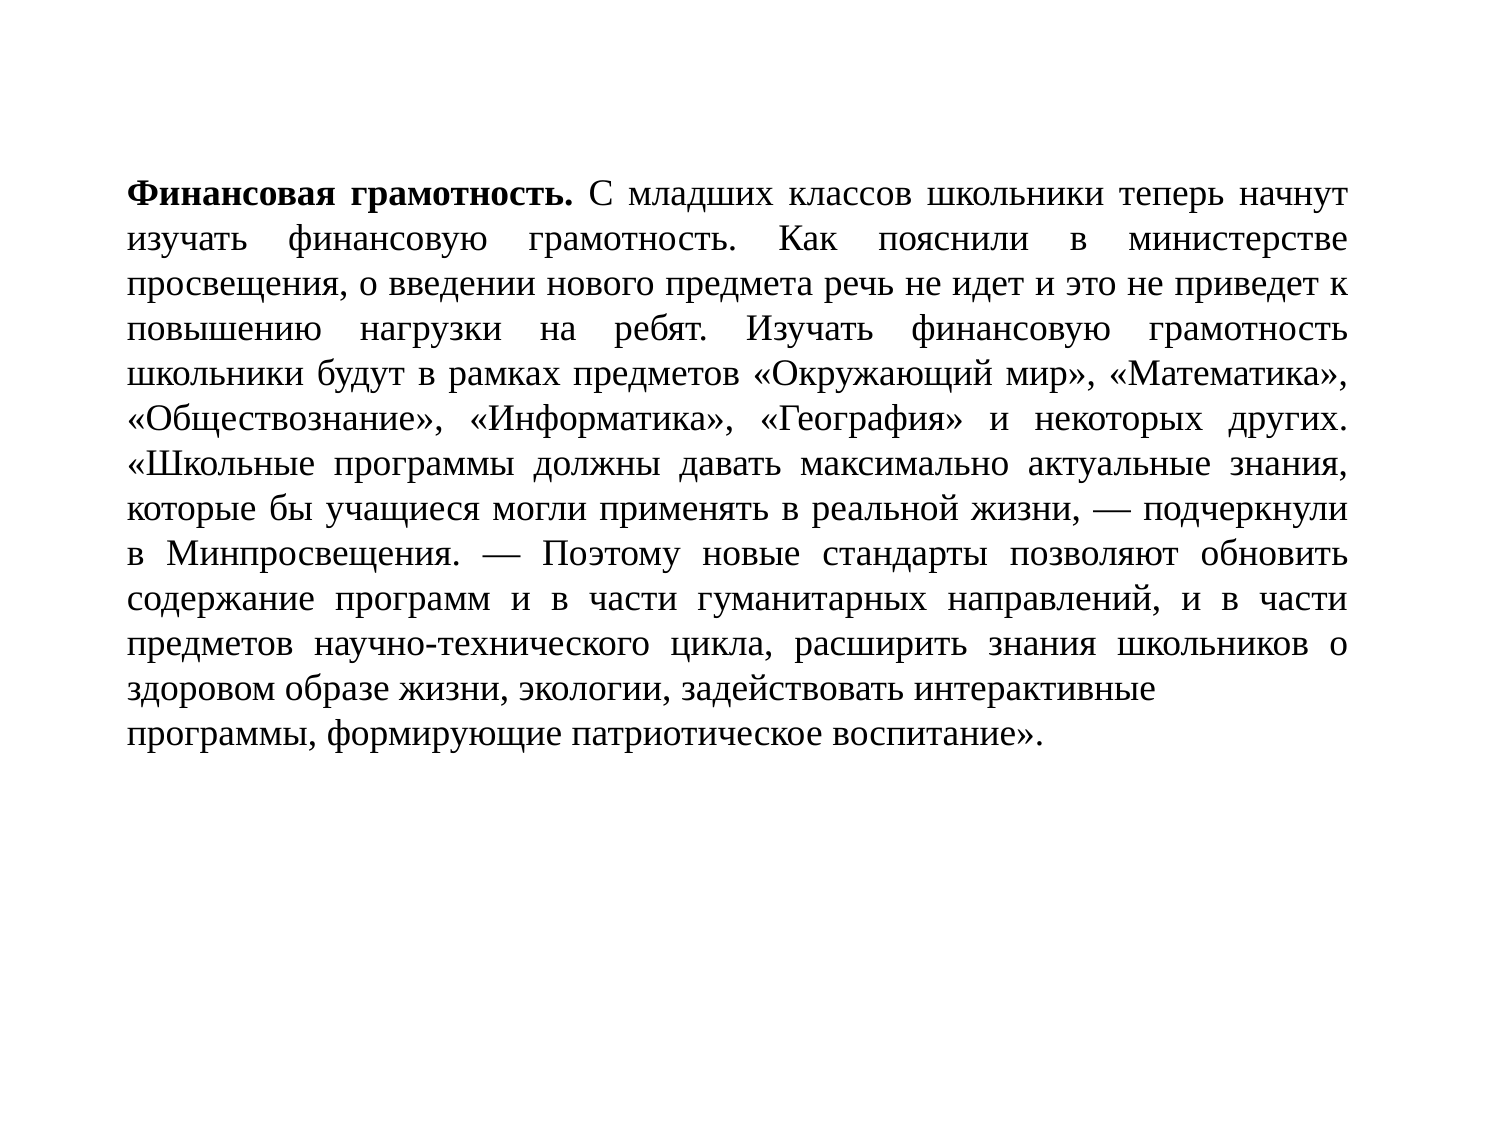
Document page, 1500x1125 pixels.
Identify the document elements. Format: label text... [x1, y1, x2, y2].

text_box Финансовая грамотность. С младших классов школьники теперь начнут изучать финансовую грамотность. Как пояснили в министерстве просвещения, о введении нового предмета речь не идет и это не приведет к повышению нагрузки на ребят. Изучать финансовую грамотность школьники будут в рамках предметов «Окружающий мир», «Математика», «Обществознание», «Информатика», «География» и некоторых других. «Школьные программы должны давать максимально актуальные знания, которые бы учащиеся могли применять в реальной жизни, — подчеркнули в Минпросвещения. — Поэтому новые стандарты позволяют обновить содержание программ и в части гуманитарных направлений, и в части предметов научно-технического цикла, расширить знания школьников о здоровом образе жизни, экологии, задействовать интерактивные программы, формирующие патриотическое воспитание». [112, 160, 1365, 761]
